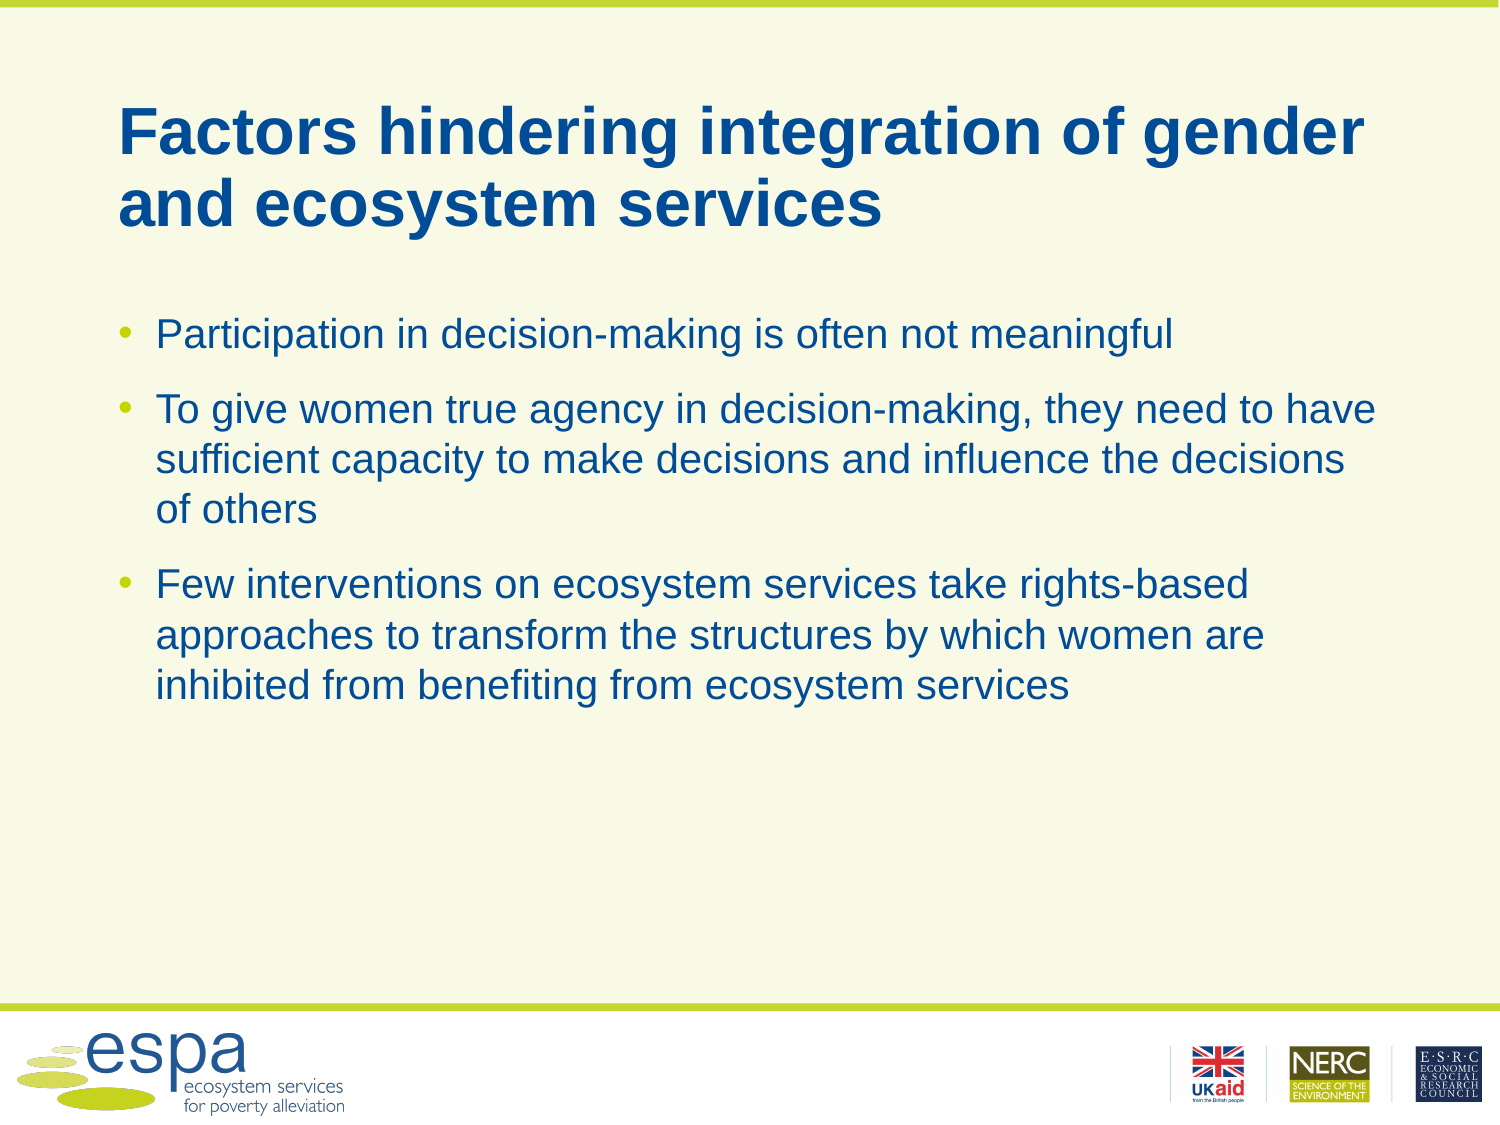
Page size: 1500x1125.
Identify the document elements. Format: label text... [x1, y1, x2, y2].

title Factors hindering integration of gender and ecosystem services [103, 59, 1397, 278]
list Participation in decision-making is often not meaningful To give women true agency in decision-making, they need to have sufficient capacity to make decisions and influence the decisions of others Few interventions on ecosystem services take rights-based approaches to transform the structures by which women are inhibited from benefiting from ecosystem services [103, 299, 1397, 1014]
picture [1165, 1045, 1483, 1103]
picture [17, 1033, 344, 1116]
